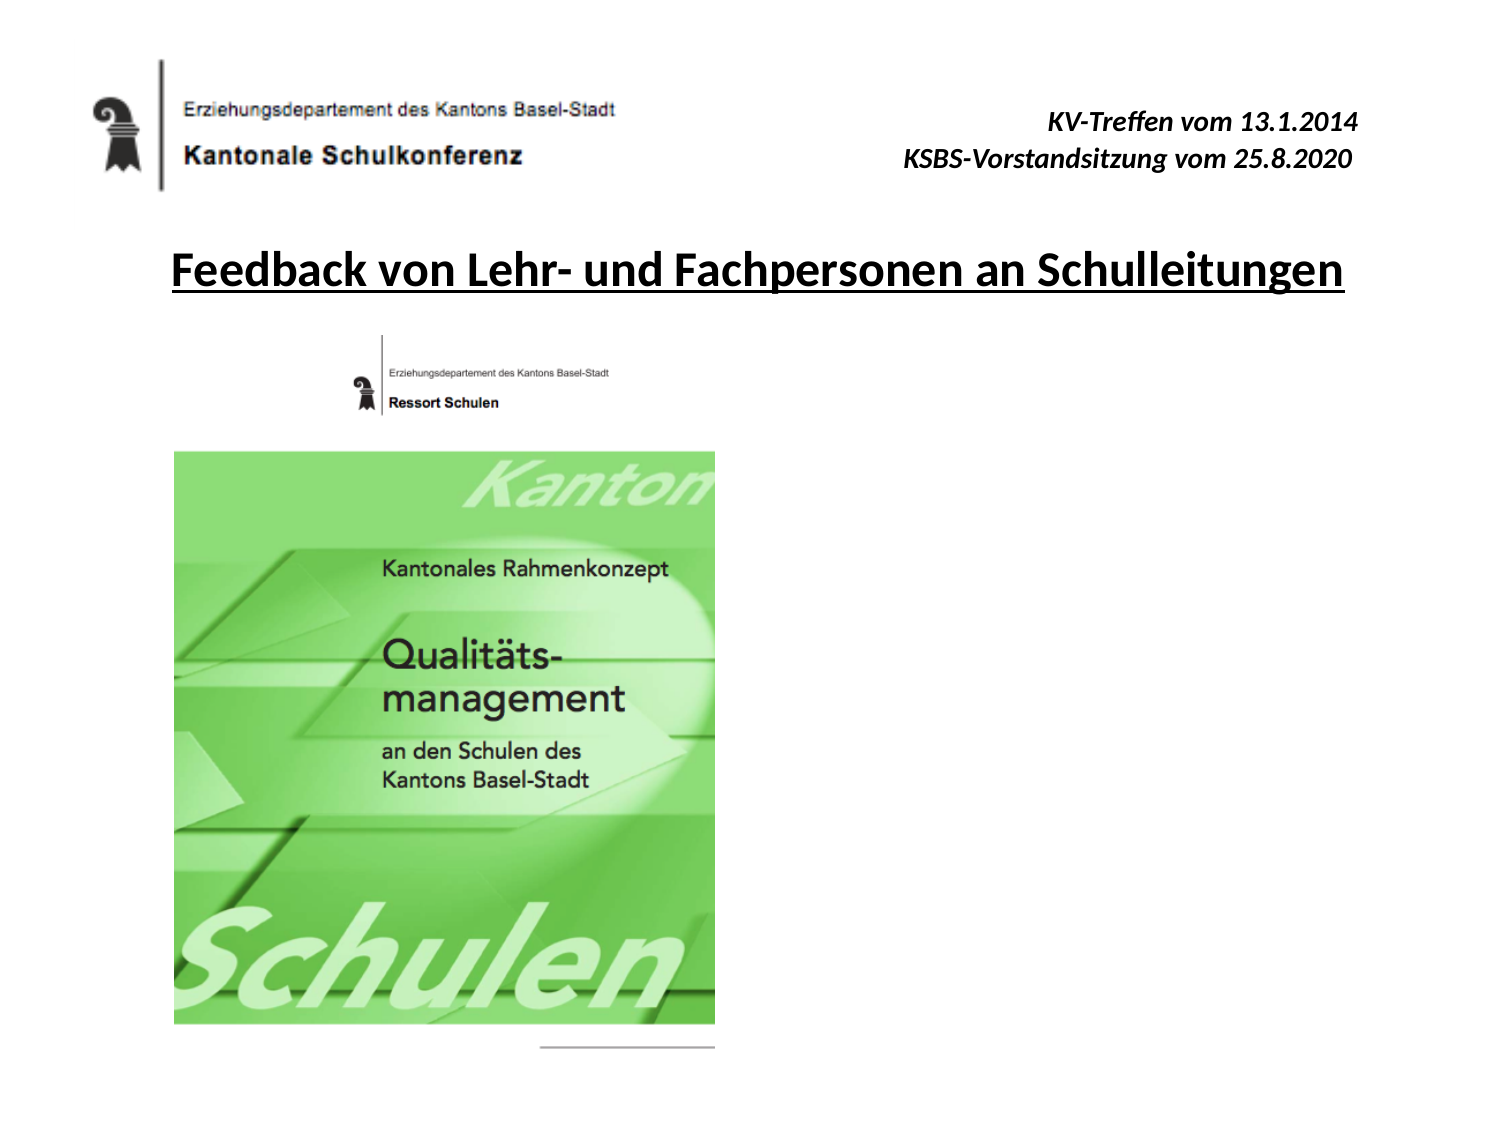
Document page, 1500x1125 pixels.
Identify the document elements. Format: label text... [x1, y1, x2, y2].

picture [73, 39, 637, 230]
subtitle Feedback von Lehr- und Fachpersonen an Schulleitungen [39, 229, 1477, 1095]
picture [173, 335, 715, 1095]
title KV-Treffen vom 13.1.2014 KSBS-Vorstandsitzung vom 25.8.2020 [639, 39, 1433, 229]
